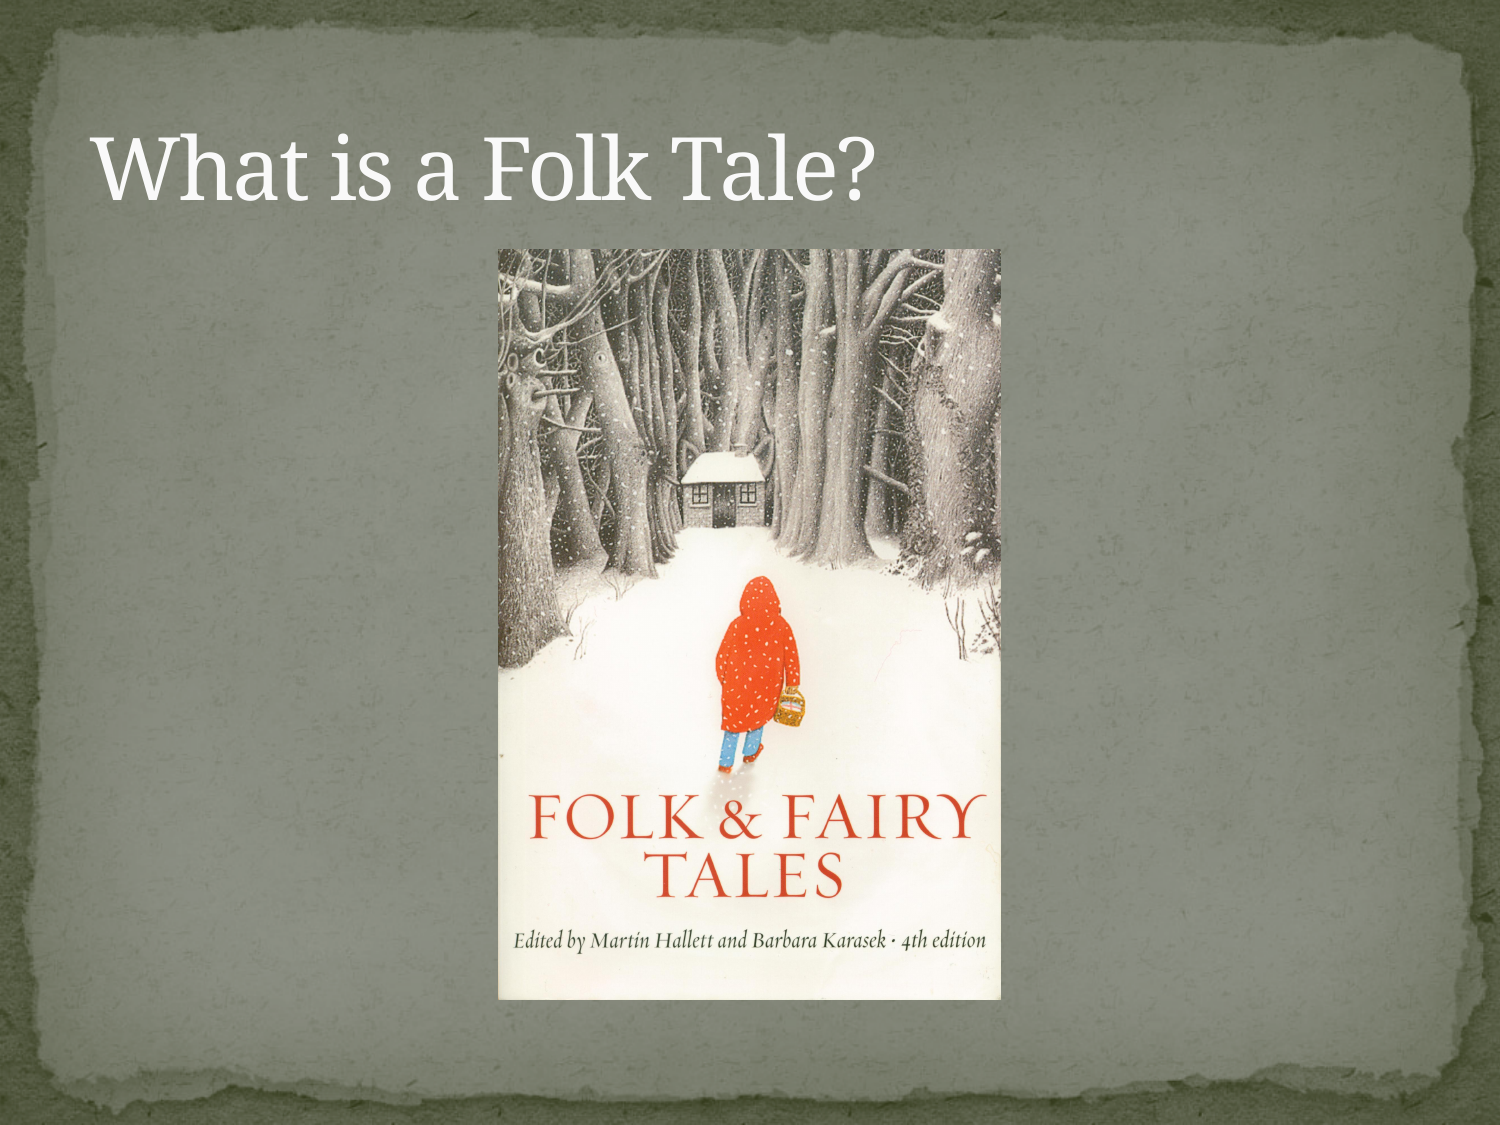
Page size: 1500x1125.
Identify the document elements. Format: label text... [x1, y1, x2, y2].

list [501, 252, 1001, 999]
title What is a Folk Tale? [74, 24, 1425, 225]
